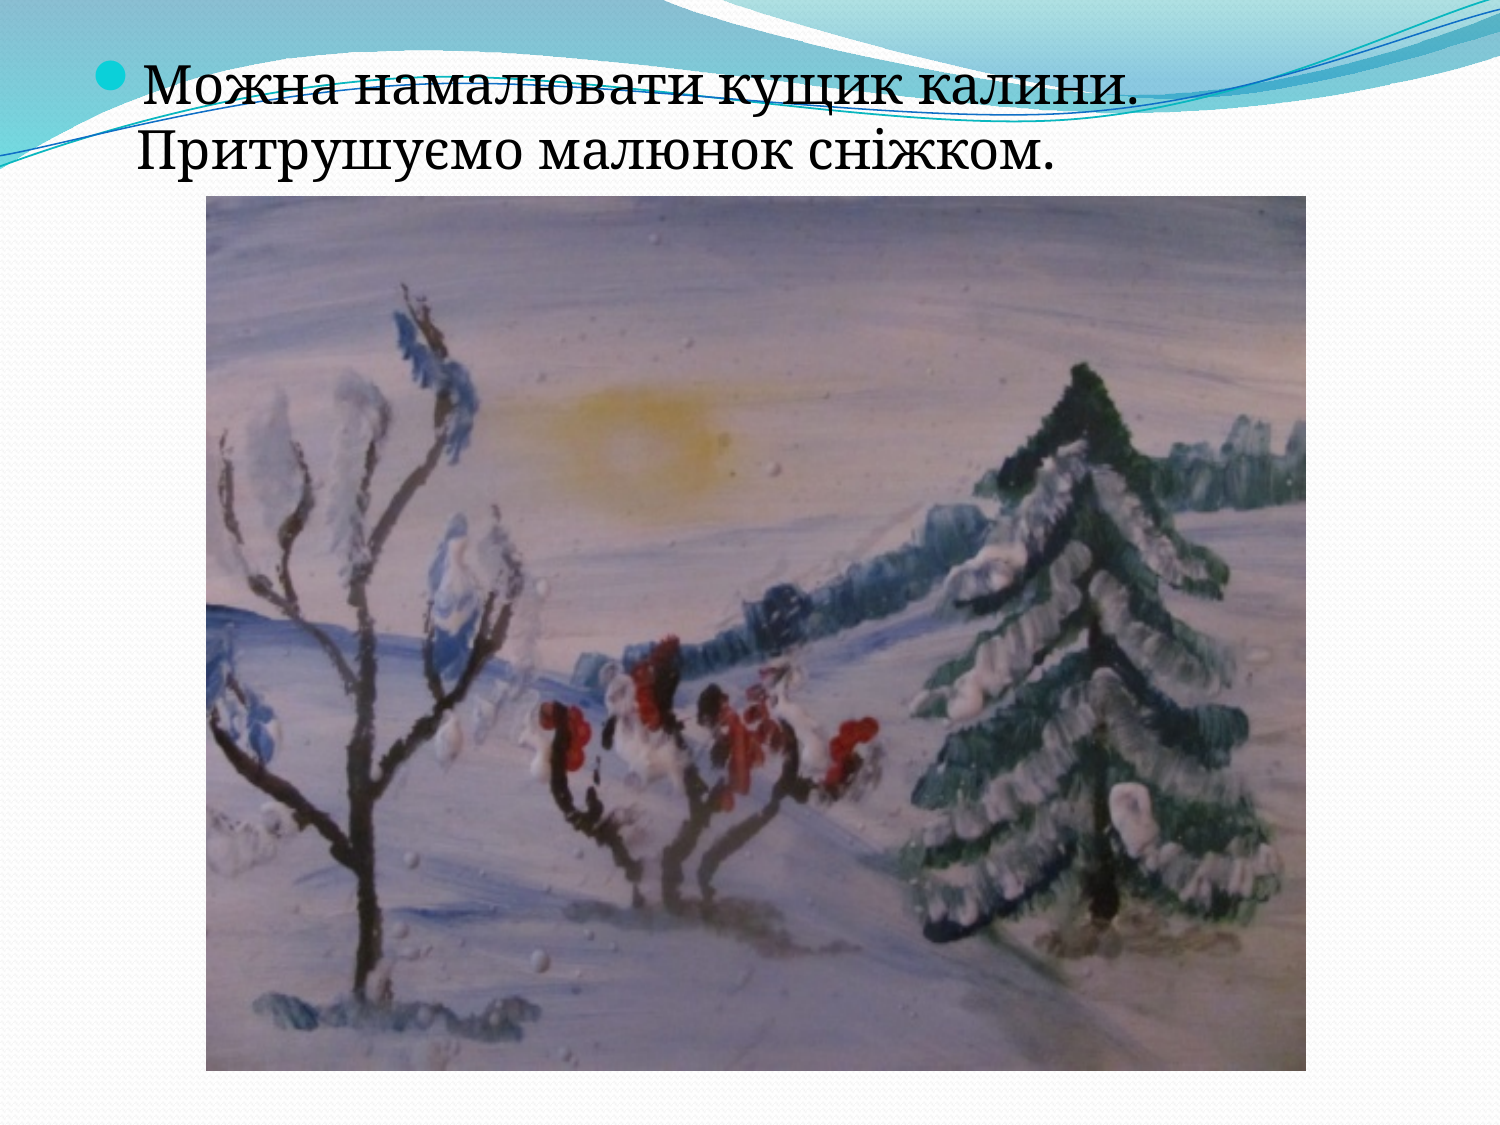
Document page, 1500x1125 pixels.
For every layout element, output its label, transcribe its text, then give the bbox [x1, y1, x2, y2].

list Можна намалювати кущик калини. Притрушуємо малюнок сніжком. [76, 42, 1427, 194]
picture [206, 195, 1306, 1071]
